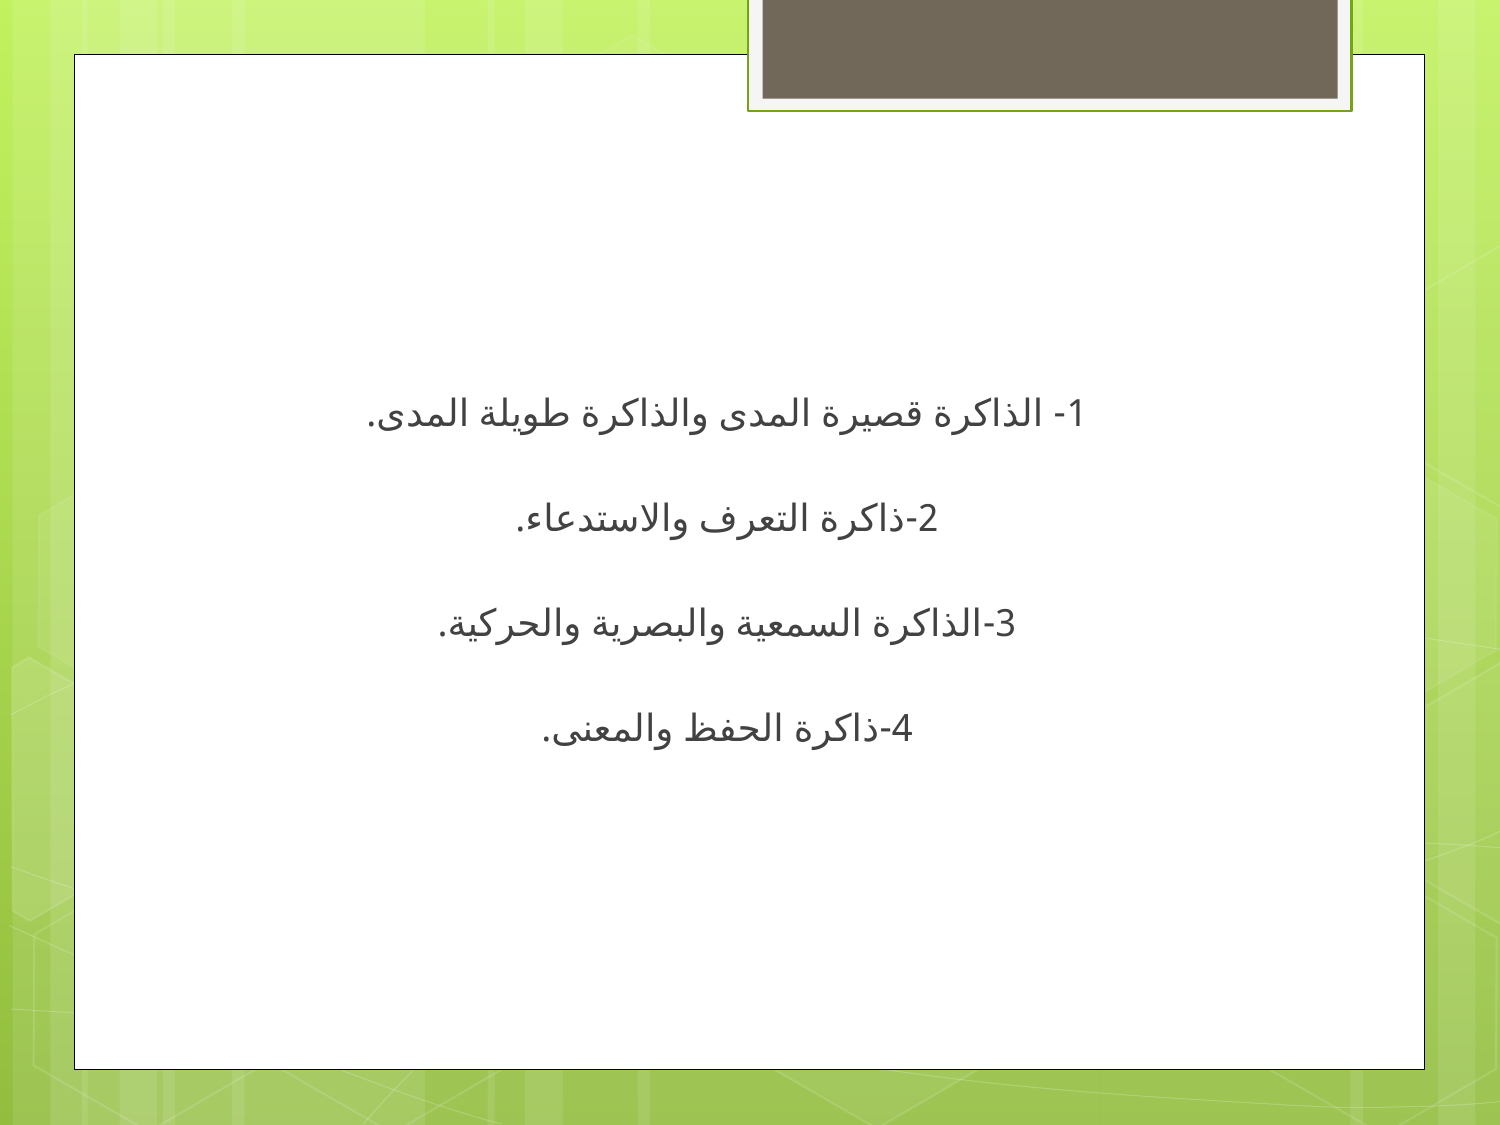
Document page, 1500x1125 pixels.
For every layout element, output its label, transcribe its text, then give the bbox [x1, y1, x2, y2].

list 1- الذاكرة قصيرة المدى والذاكرة طويلة المدى. 2-ذاكرة التعرف والاستدعاء. 3-الذاكرة السمعية والبصرية والحركية. 4-ذاكرة الحفظ والمعنى. [171, 381, 1283, 957]
